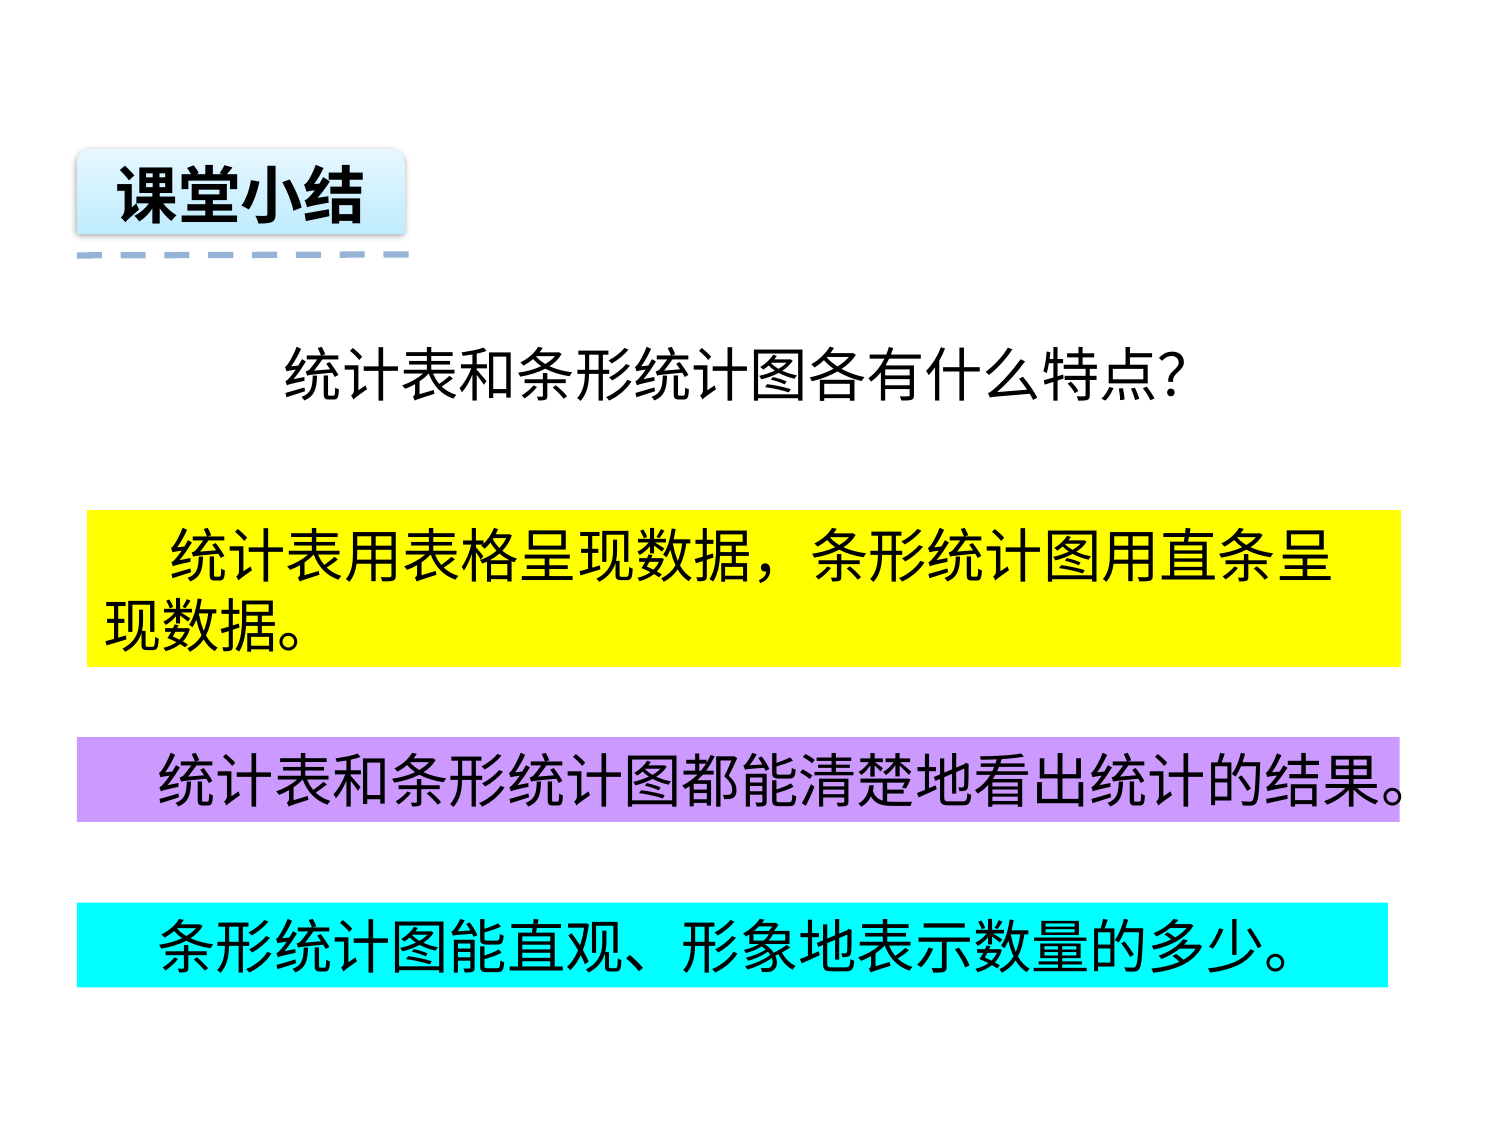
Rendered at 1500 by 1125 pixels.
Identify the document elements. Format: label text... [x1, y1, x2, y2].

text_box 条形统计图能直观、形象地表示数量的多少。 [76, 902, 1388, 988]
text_box 统计表和条形统计图各有什么特点？ [74, 314, 1425, 433]
text_box 课堂小结 [76, 148, 406, 235]
text_box 统计表和条形统计图都能清楚地看出统计的结果。 [76, 737, 1400, 822]
text_box 统计表用表格呈现数据，条形统计图用直条呈现数据。 [88, 511, 1400, 667]
